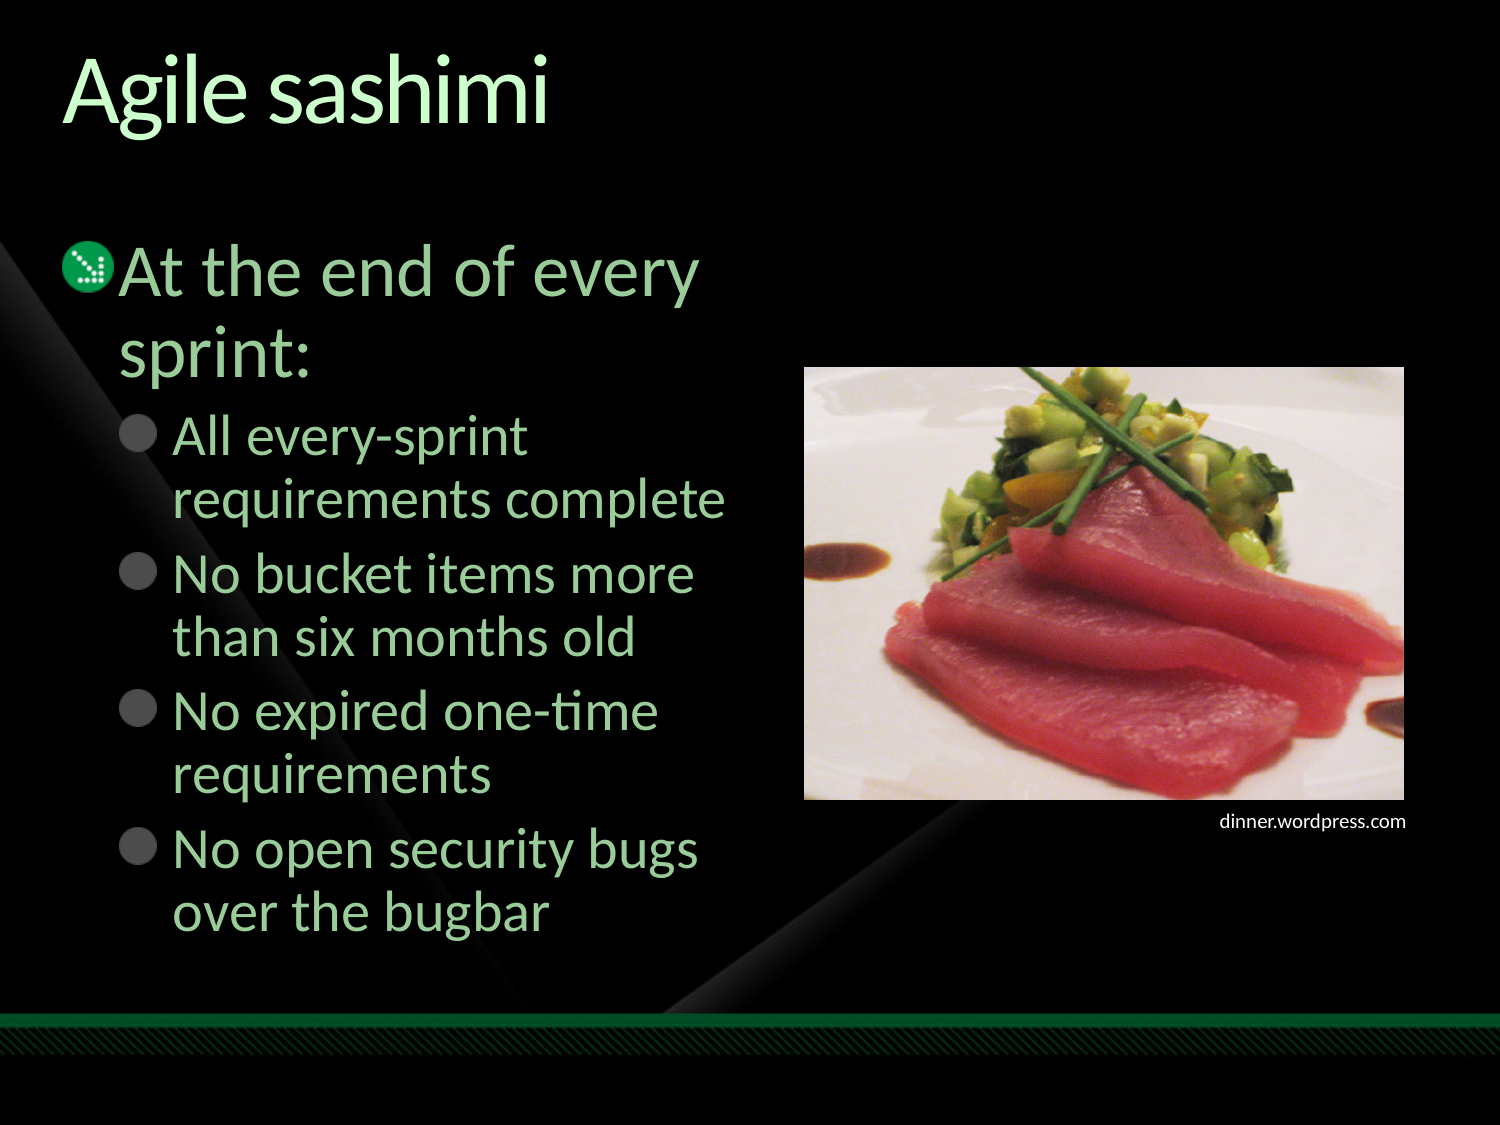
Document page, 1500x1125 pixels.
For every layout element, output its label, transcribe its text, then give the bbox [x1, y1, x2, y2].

text_box dinner.wordpress.com [1204, 800, 1422, 840]
picture [0, 0, 1500, 1125]
list At the end of every sprint: All every-sprint requirements complete No bucket items more than six months old No expired one-time requirements No open security bugs over the bugbar [62, 231, 738, 581]
title Agile sashimi [62, 37, 1438, 147]
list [804, 366, 1405, 801]
